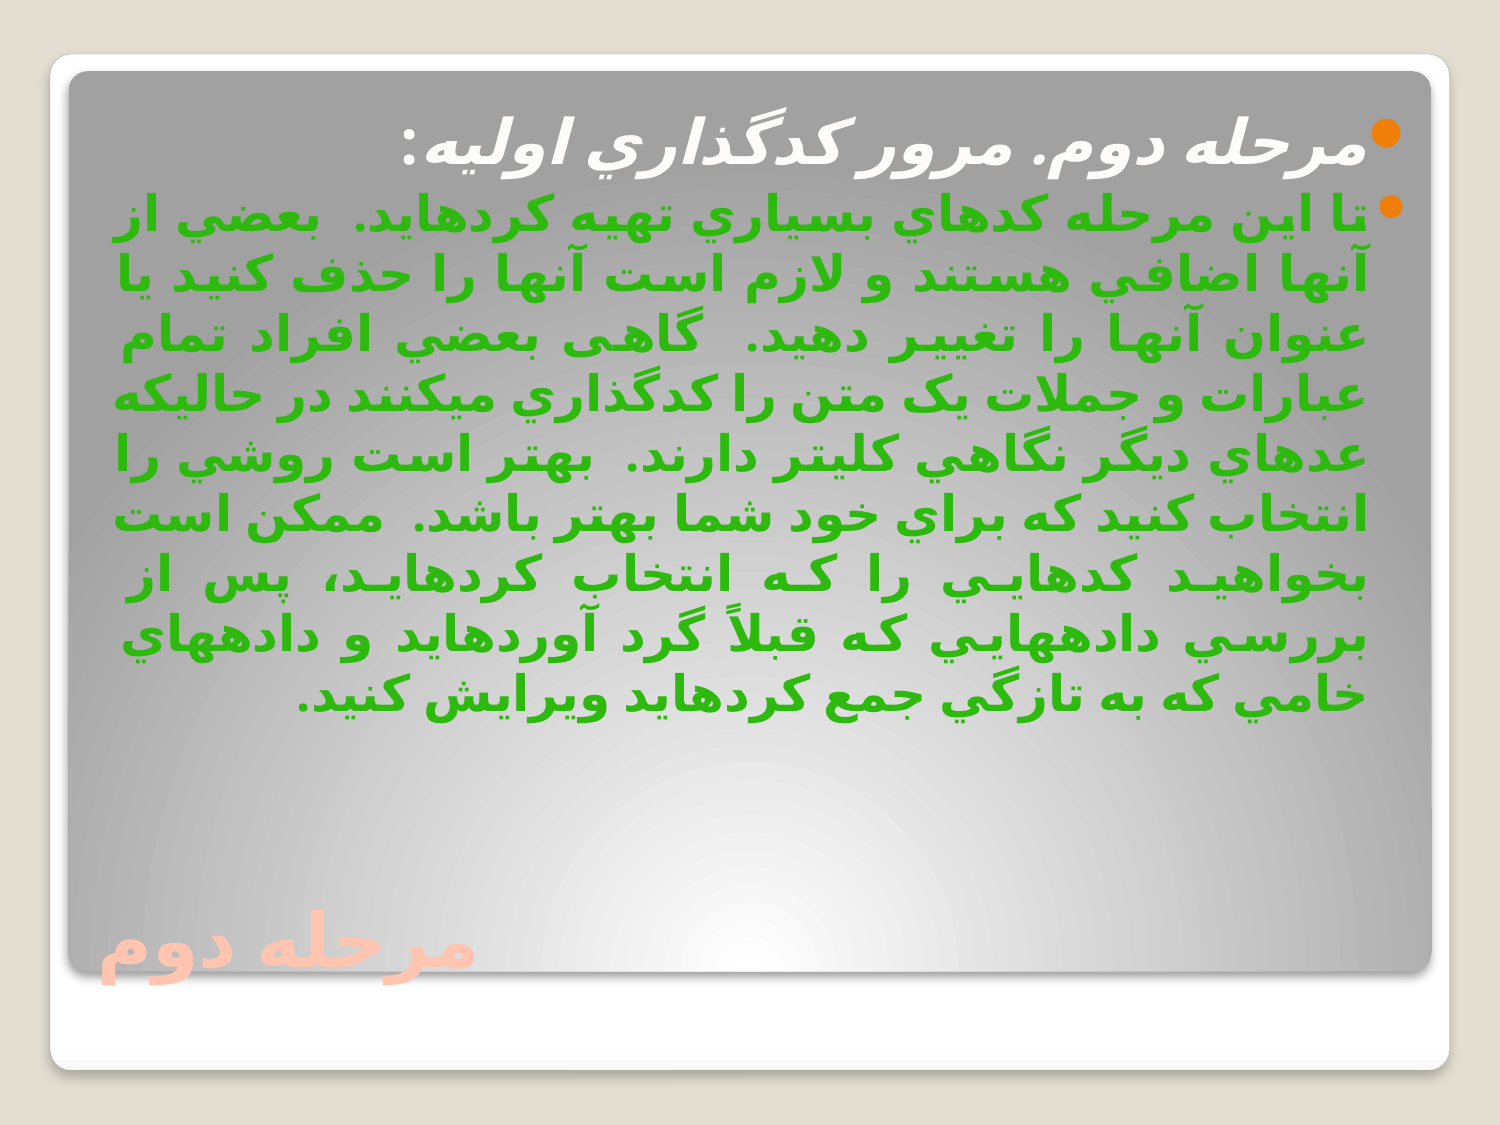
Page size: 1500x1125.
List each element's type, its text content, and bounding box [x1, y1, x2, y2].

title مرحله دوم [82, 817, 1425, 990]
list مرحله دوم. مرور کدگذاري اوليه: تا اين مرحله کدهاي بسياري تهيه کرده­ايد. بعضي از آنها اضافي هستند و لازم است آنها را حذف کنيد يا عنوان آنها را تغيير دهيد. گاهی بعضي افراد تمام عبارات و جملات يک متن را کدگذاري مي‏کنند در حاليکه عده‏اي ديگر نگاهي کلي‏تر دارند. بهتر است روشي را انتخاب کنيد که براي خود شما بهتر باشد. ممکن است بخواهيد کدهايي را که انتخاب کرده‏ايد، پس از بررسي داده‏هايي که قبلاً گرد آورده‏ايد و داده‏هاي خامي که به تازگي جمع کرده‏ايد ويرايش کنيد. [82, 86, 1425, 774]
